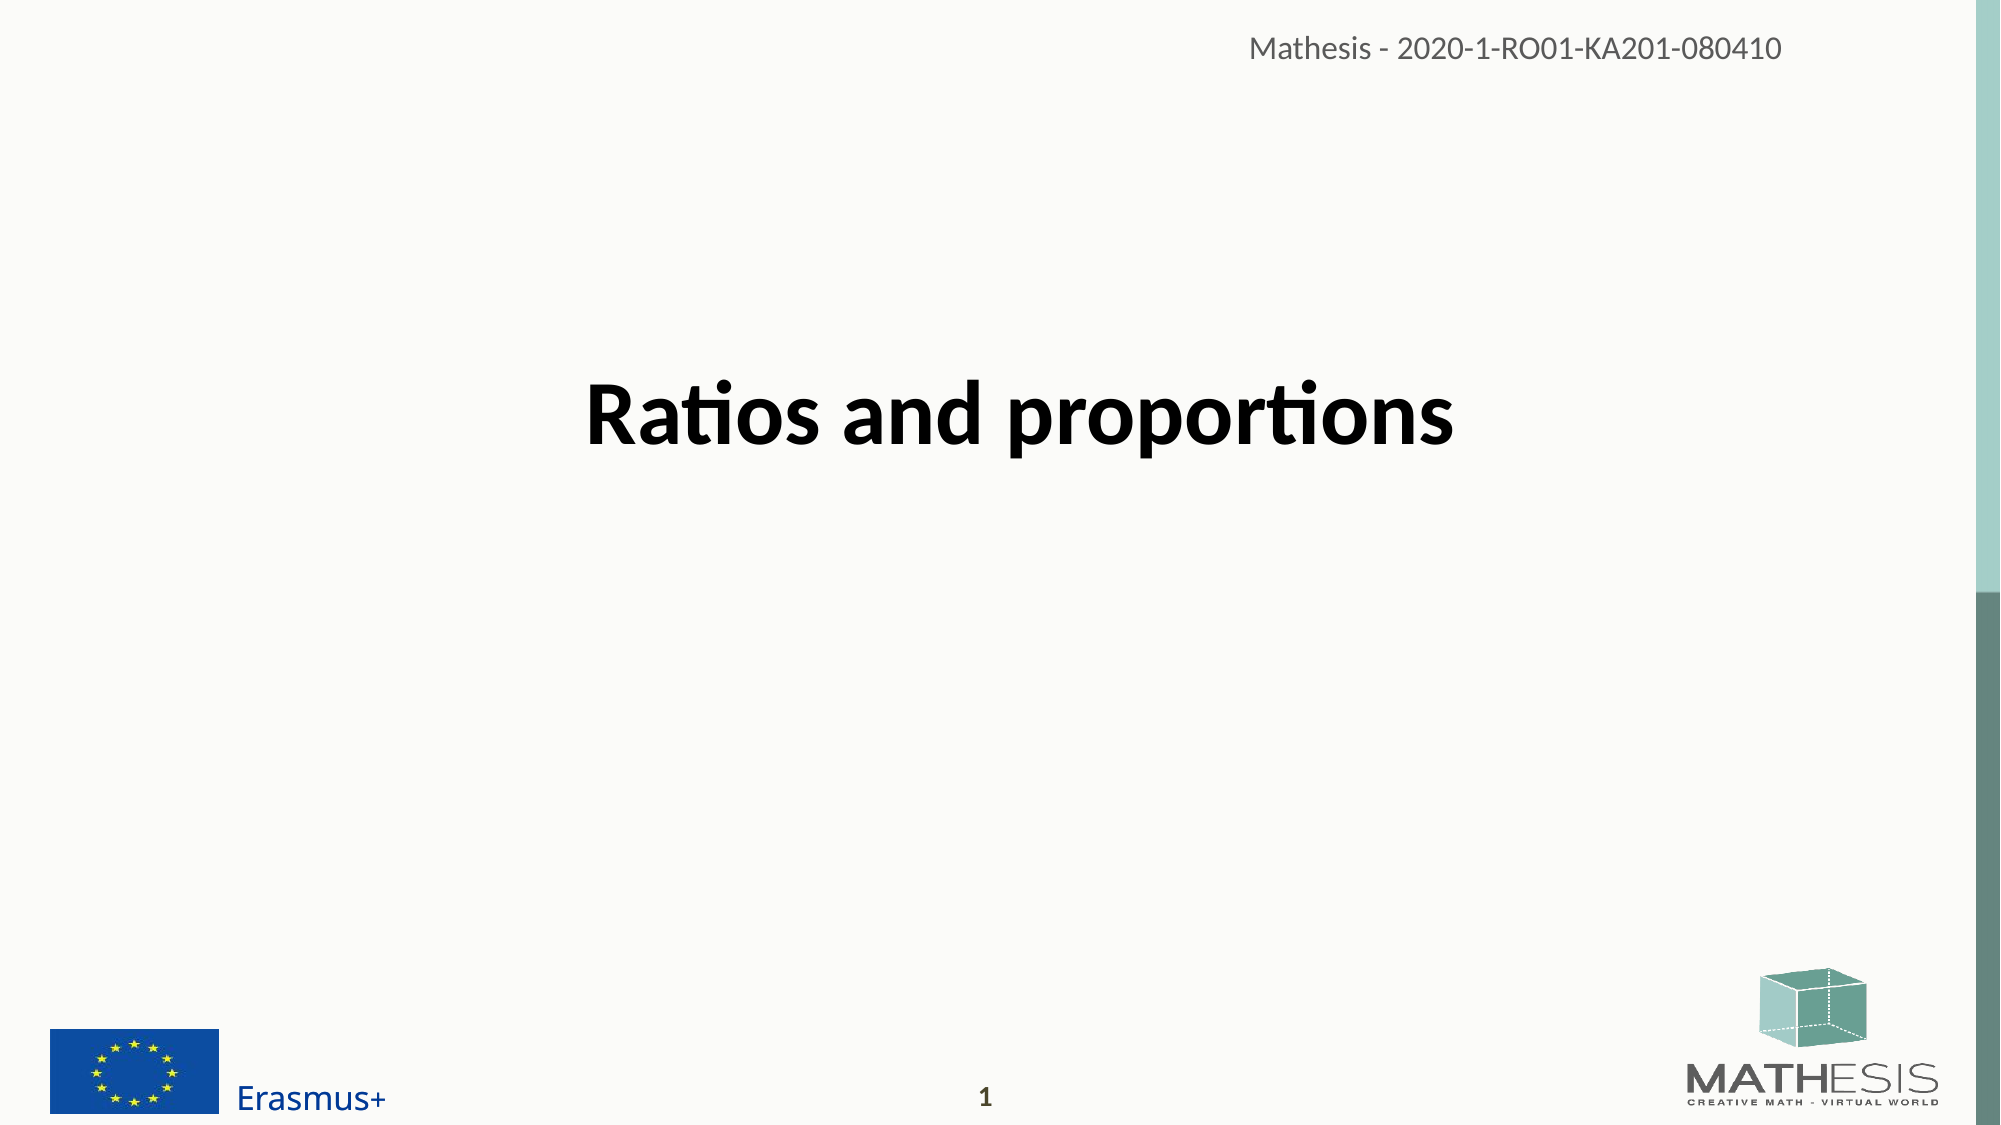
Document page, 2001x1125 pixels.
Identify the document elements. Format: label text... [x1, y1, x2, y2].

title Ratios and proportions [120, 346, 1921, 534]
picture [50, 1029, 219, 1114]
